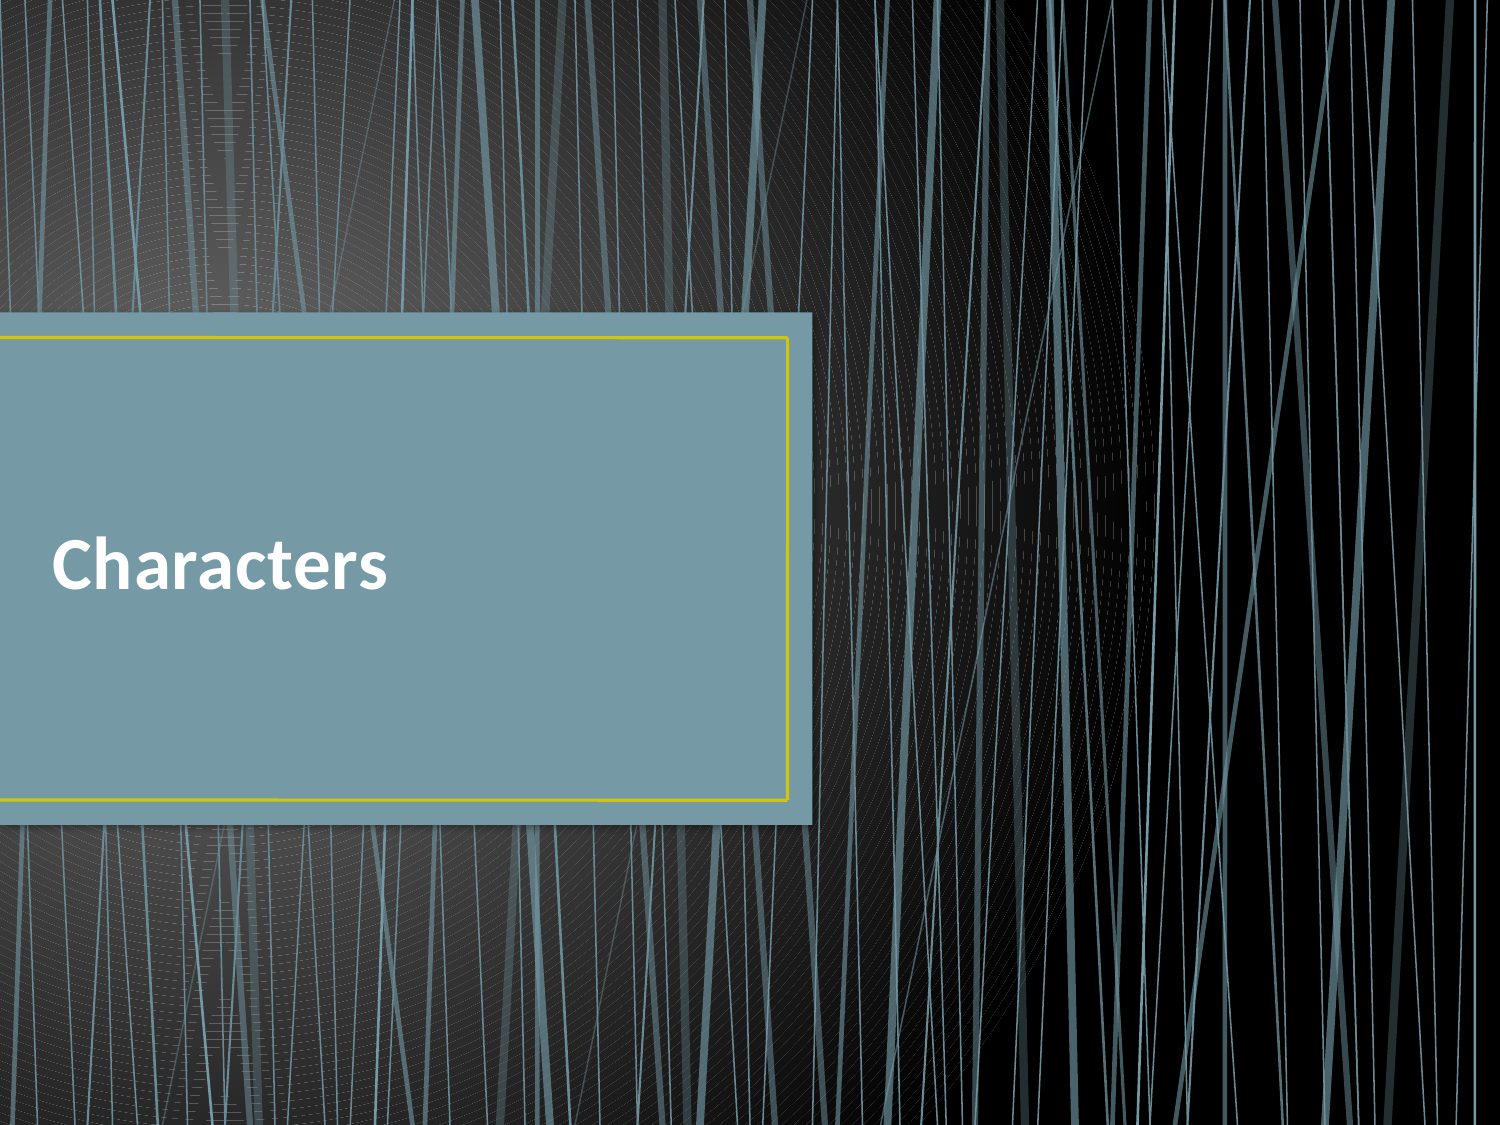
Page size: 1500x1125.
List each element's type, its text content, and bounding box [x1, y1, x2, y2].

title Characters [37, 349, 763, 612]
